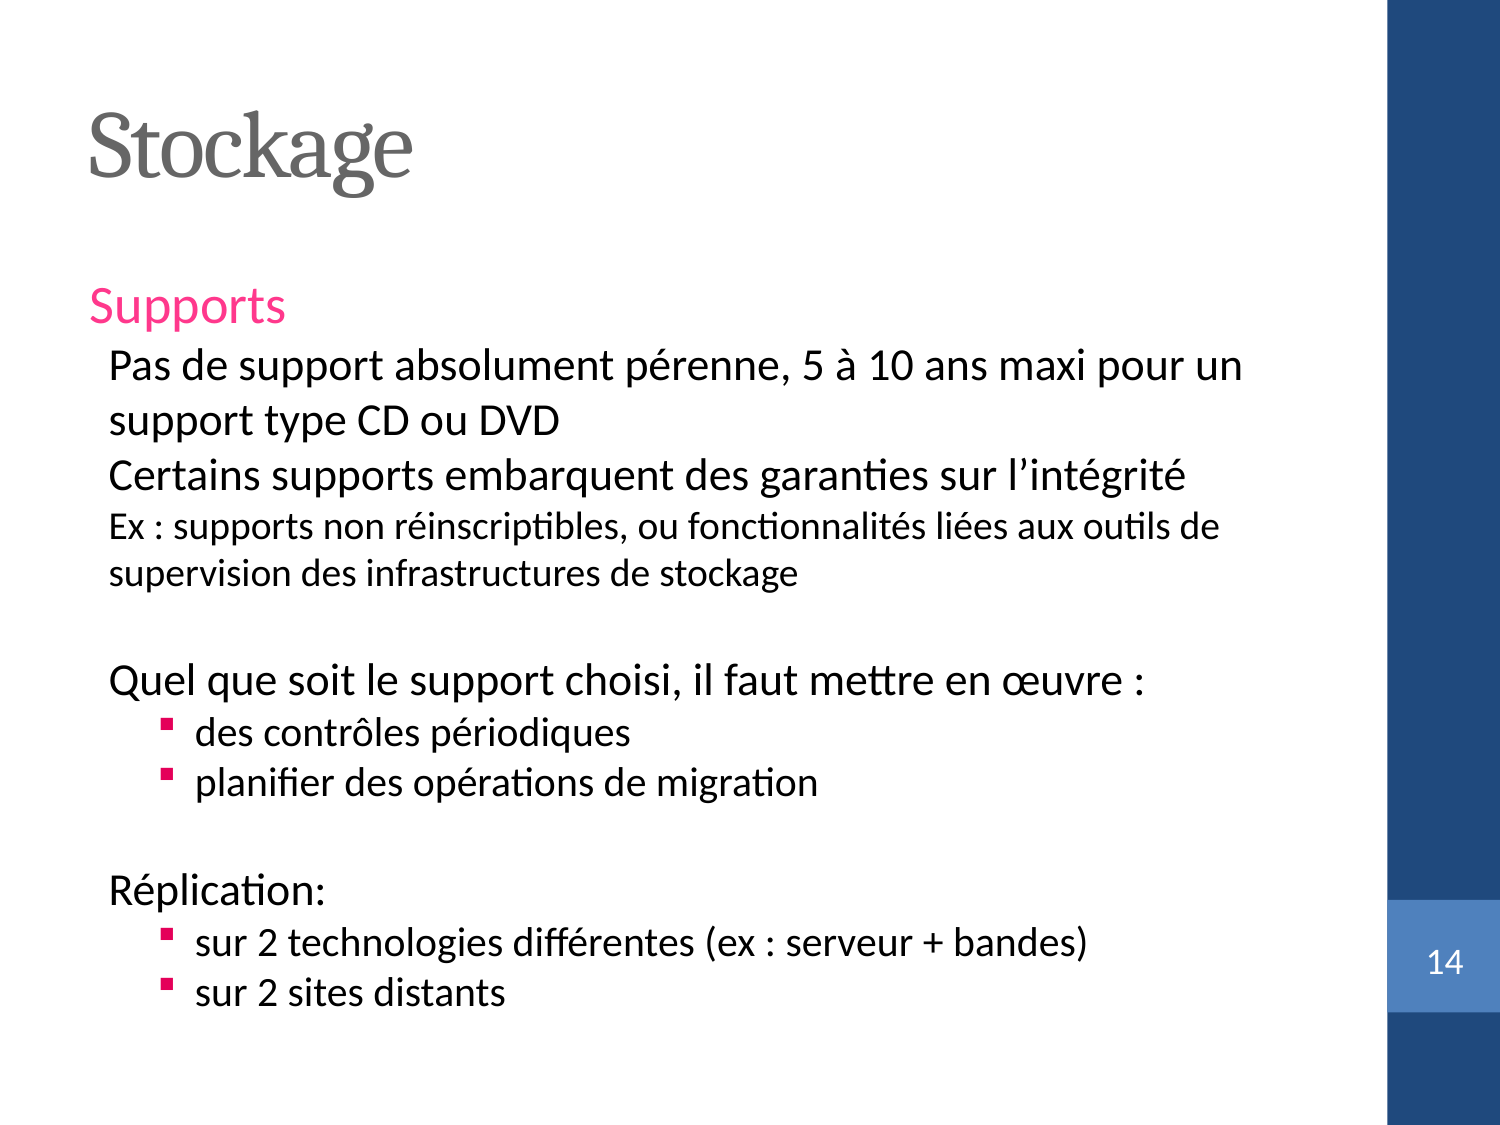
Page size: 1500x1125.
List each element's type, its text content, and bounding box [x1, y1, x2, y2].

text_box <numéro> [1399, 926, 1490, 992]
text_box Stockage [74, 45, 1325, 233]
text_box Supports Pas de support absolument pérenne, 5 à 10 ans maxi pour un support type CD ou DVD Certains supports embarquent des garanties sur l’intégrité Ex : supports non réinscriptibles, ou fonctionnalités liées aux outils de supervision des infrastructures de stockage Quel que soit le support choisi, il faut mettre en œuvre : des contrôles périodiques planifier des opérations de migration Réplication: sur 2 technologies différentes (ex : serveur + bandes) sur 2 sites distants [74, 262, 1325, 1050]
